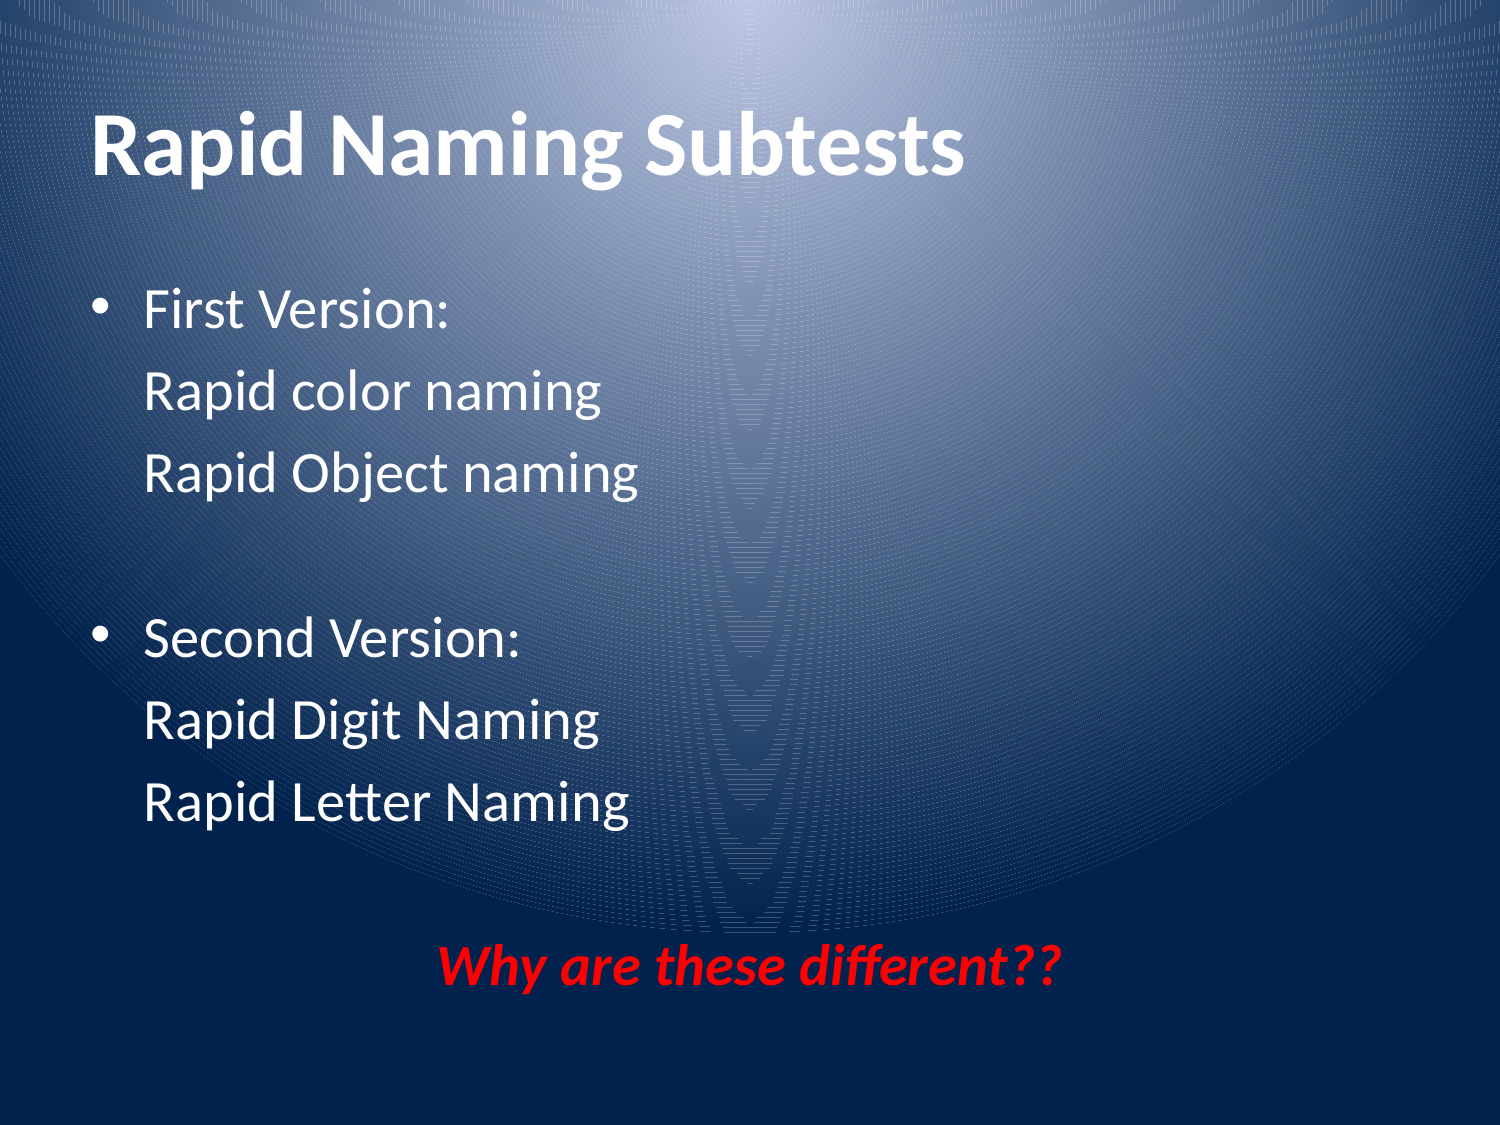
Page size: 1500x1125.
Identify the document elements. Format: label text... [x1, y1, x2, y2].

list First Version: Rapid color naming Rapid Object naming Second Version: Rapid Digit Naming Rapid Letter Naming Why are these different?? [75, 262, 1425, 1005]
title Rapid Naming Subtests [75, 45, 1425, 233]
